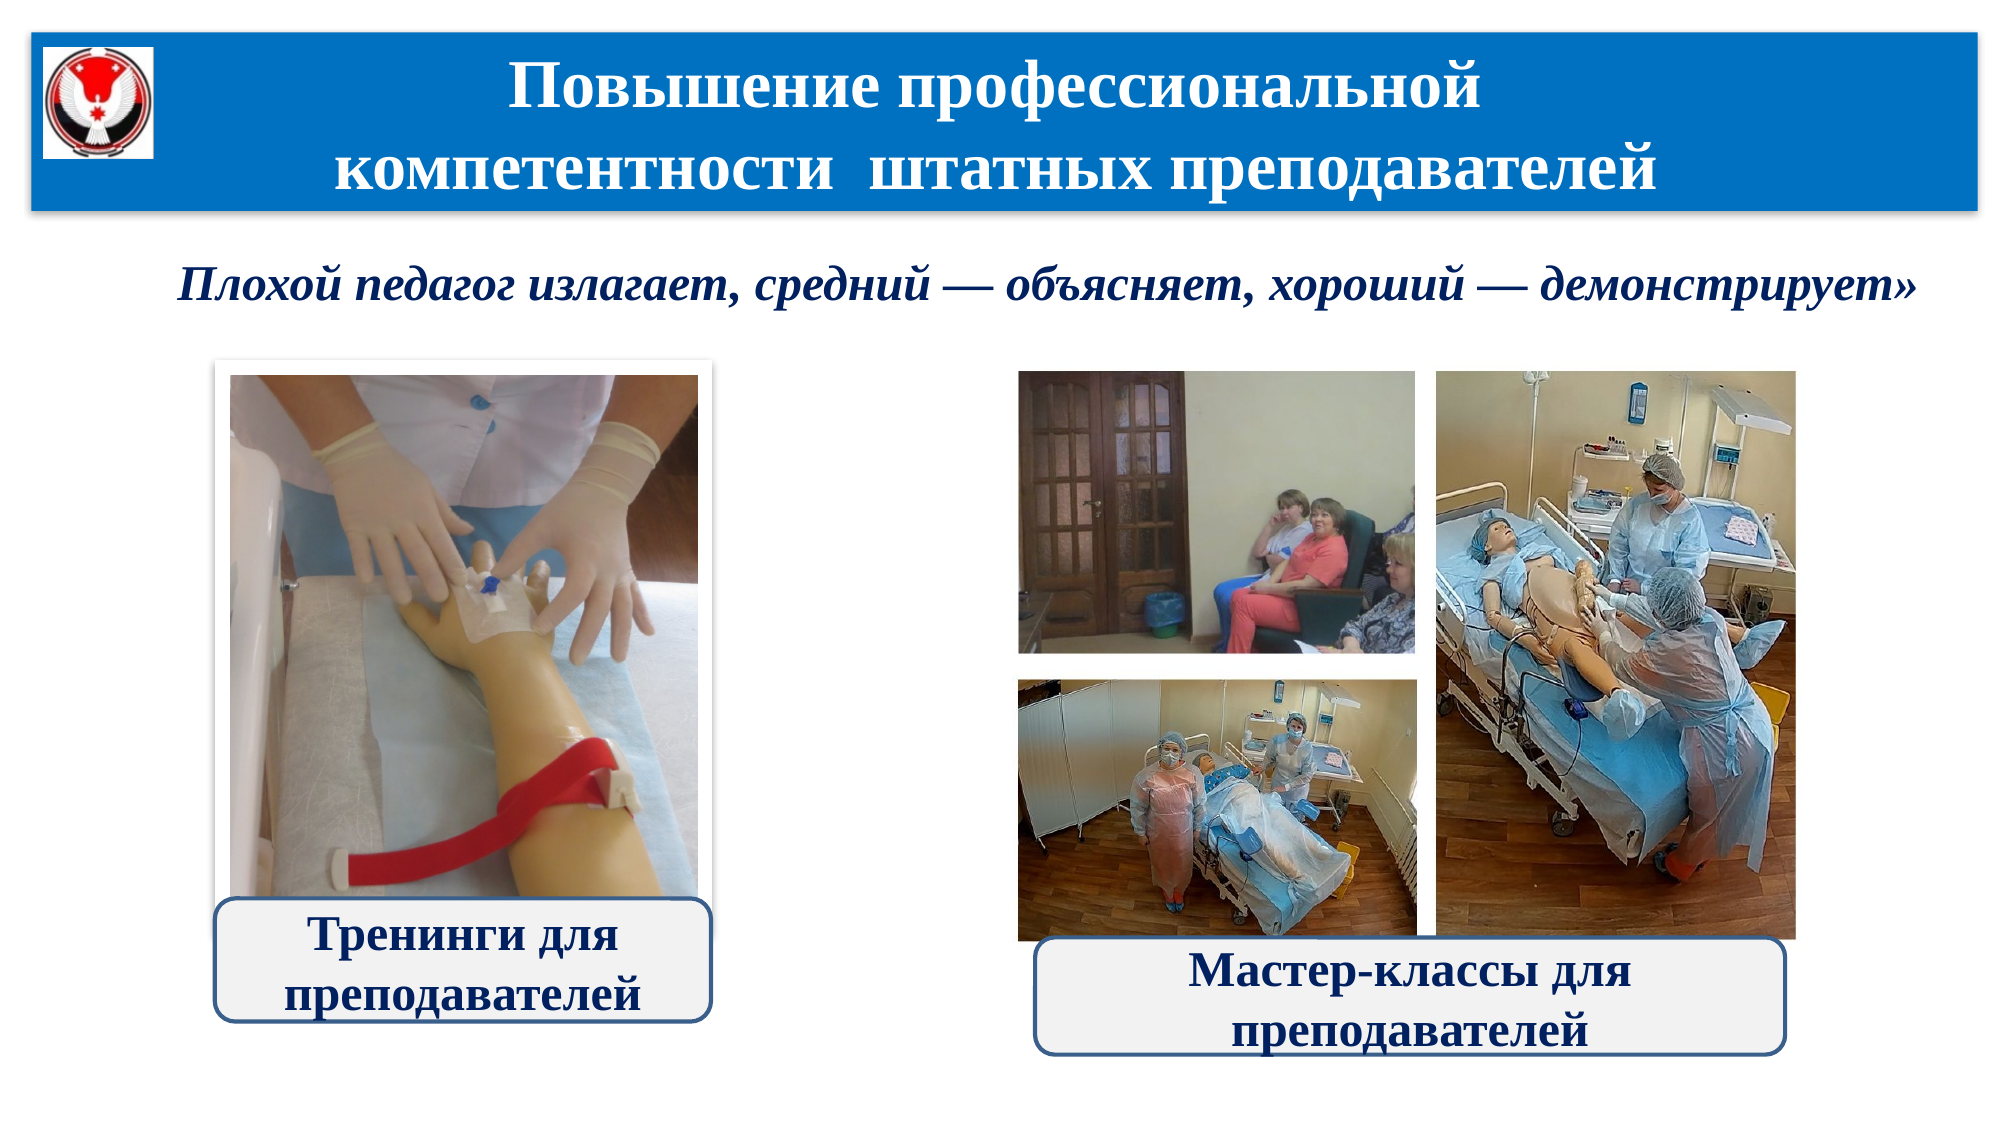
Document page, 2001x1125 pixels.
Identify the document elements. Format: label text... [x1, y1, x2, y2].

picture [999, 351, 1813, 962]
text_box Повышение профессиональной компетентности штатных преподавателей [31, 32, 1978, 211]
picture [42, 47, 154, 159]
text_box «Плохой педагог излагает, средний — объясняет, хороший — демонстрирует» [109, 234, 1959, 320]
text_box Мастер-классы для преподавателей [1032, 970, 1788, 1057]
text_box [214, 374, 712, 1022]
